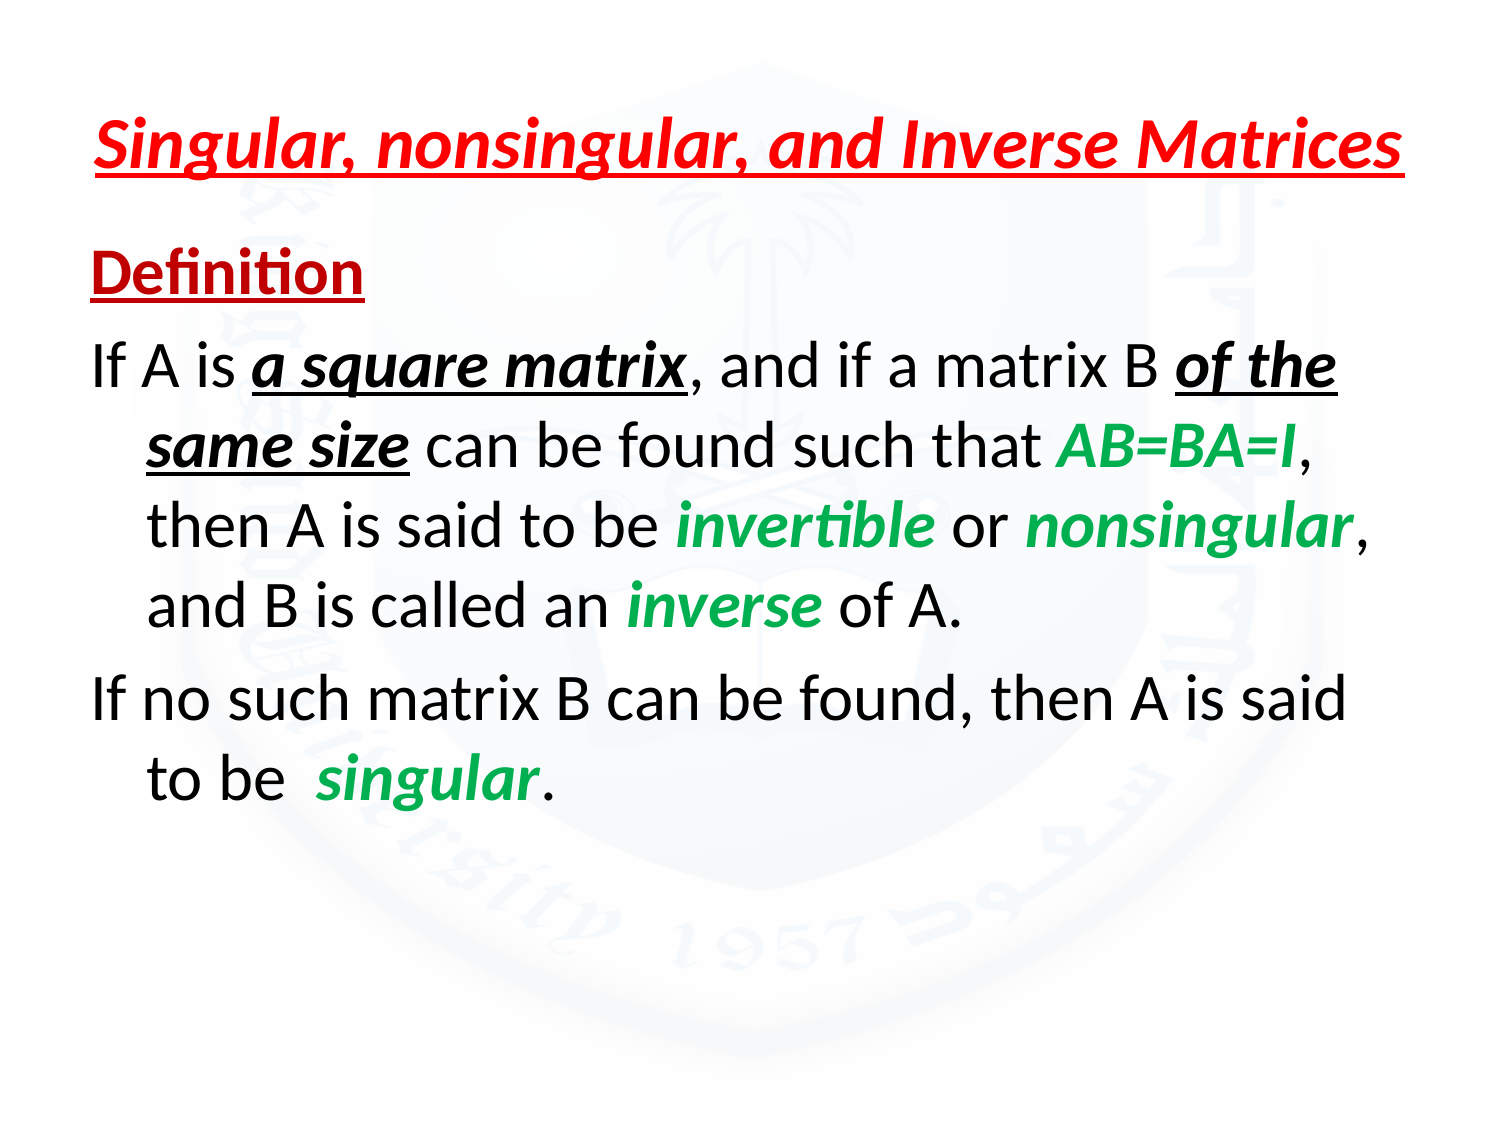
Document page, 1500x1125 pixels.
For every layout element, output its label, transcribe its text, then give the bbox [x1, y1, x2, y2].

title Singular, nonsingular, and Inverse Matrices [75, 45, 1425, 219]
list Definition If A is a square matrix, and if a matrix B of the same size can be found such that AB=BA=I, then A is said to be invertible or nonsingular, and B is called an inverse of A. If no such matrix B can be found, then A is said to be singular. [75, 219, 1425, 1005]
